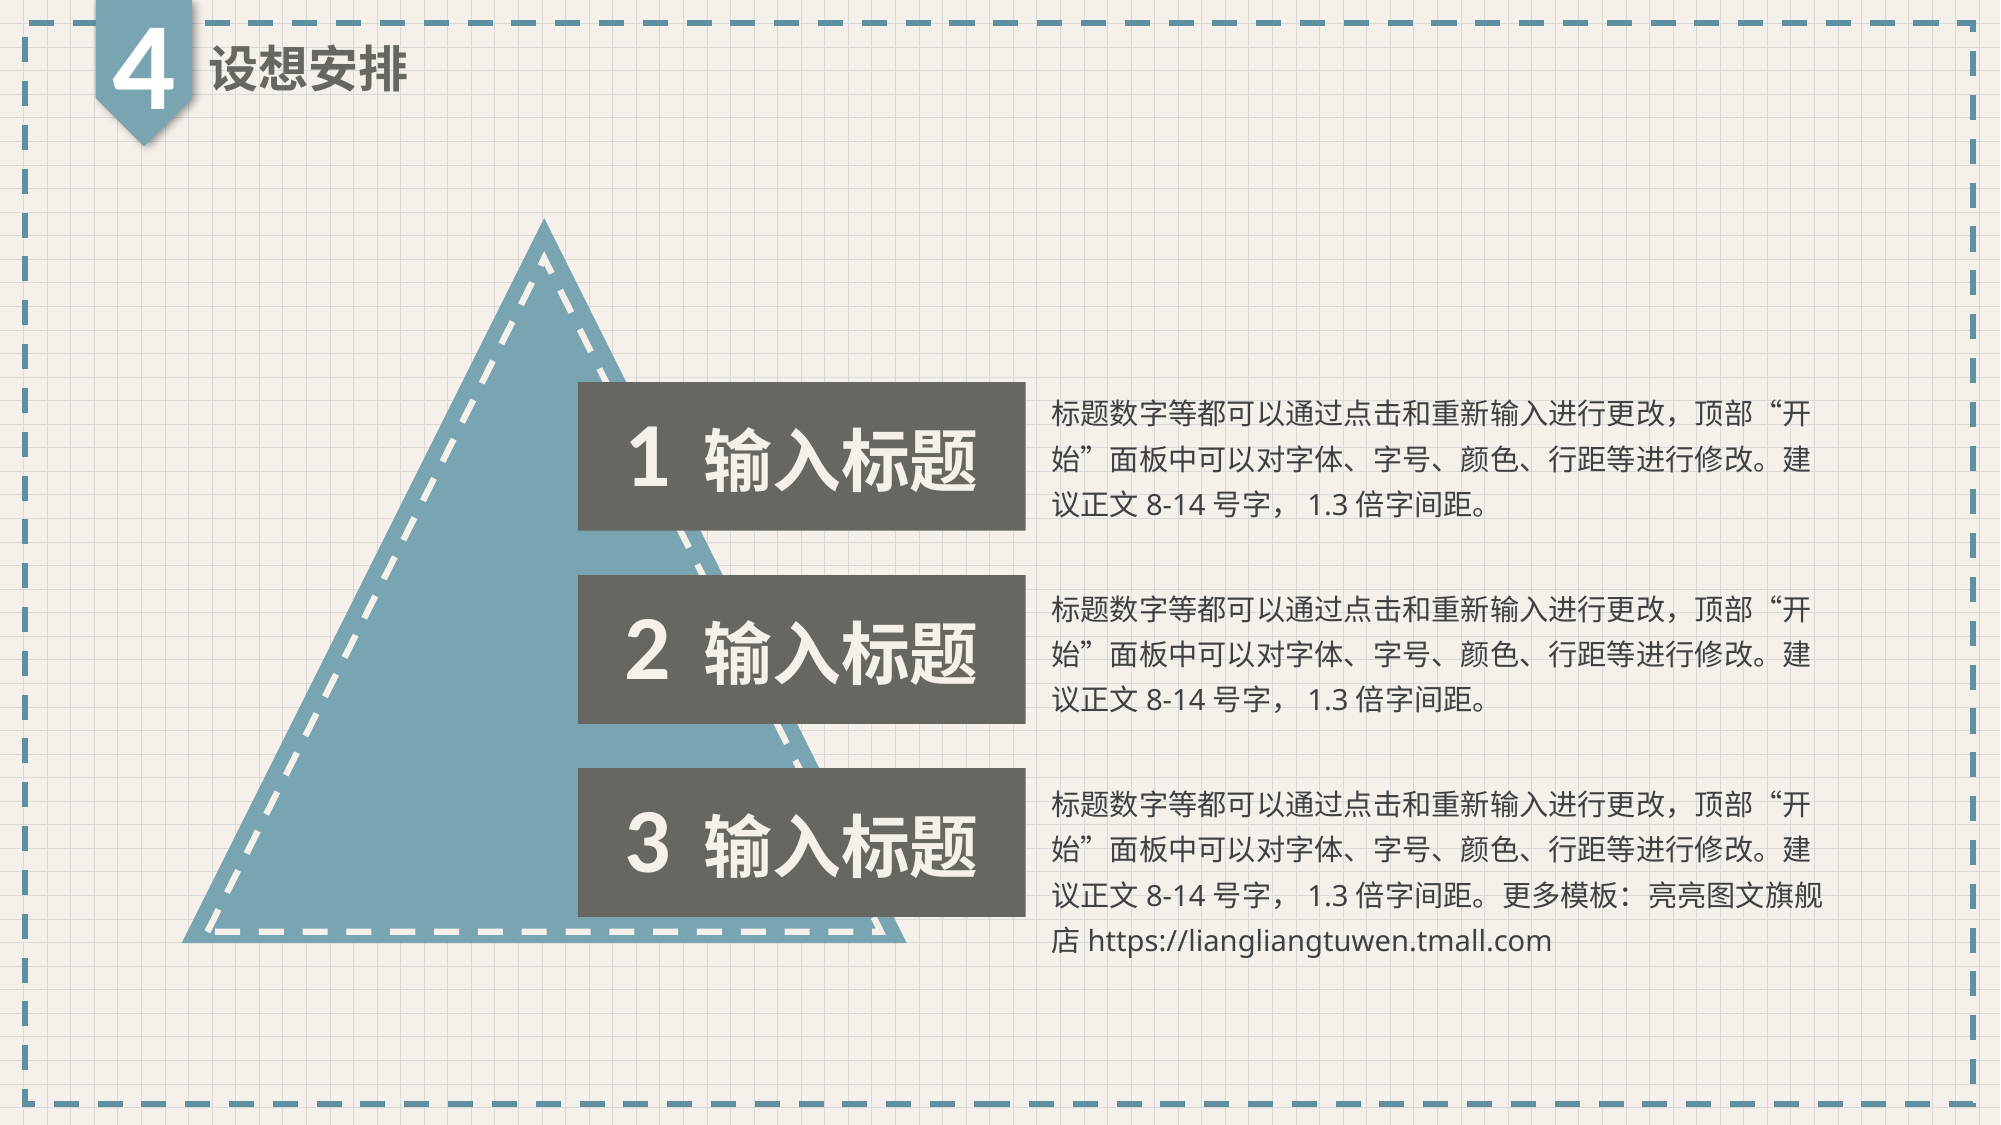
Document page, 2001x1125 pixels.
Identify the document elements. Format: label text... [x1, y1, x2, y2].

text_box 设想安排 [200, 30, 424, 105]
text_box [181, 217, 1026, 944]
text_box 4 [97, 0, 191, 142]
text_box [138, 142, 150, 148]
text_box 标题数字等都可以通过点击和重新输入进行更改，顶部“开始”面板中可以对字体、字号、颜色、行距等进行修改。建议正文8-14号字，1.3倍字间距。更多模板：亮亮图文旗舰店https://liangliangtuwen.tmall.com [1036, 768, 1843, 965]
text_box 标题数字等都可以通过点击和重新输入进行更改，顶部“开始”面板中可以对字体、字号、颜色、行距等进行修改。建议正文8-14号字，1.3倍字间距。 [1036, 377, 1843, 529]
text_box 标题数字等都可以通过点击和重新输入进行更改，顶部“开始”面板中可以对字体、字号、颜色、行距等进行修改。建议正文8-14号字，1.3倍字间距。 [1036, 573, 1843, 724]
